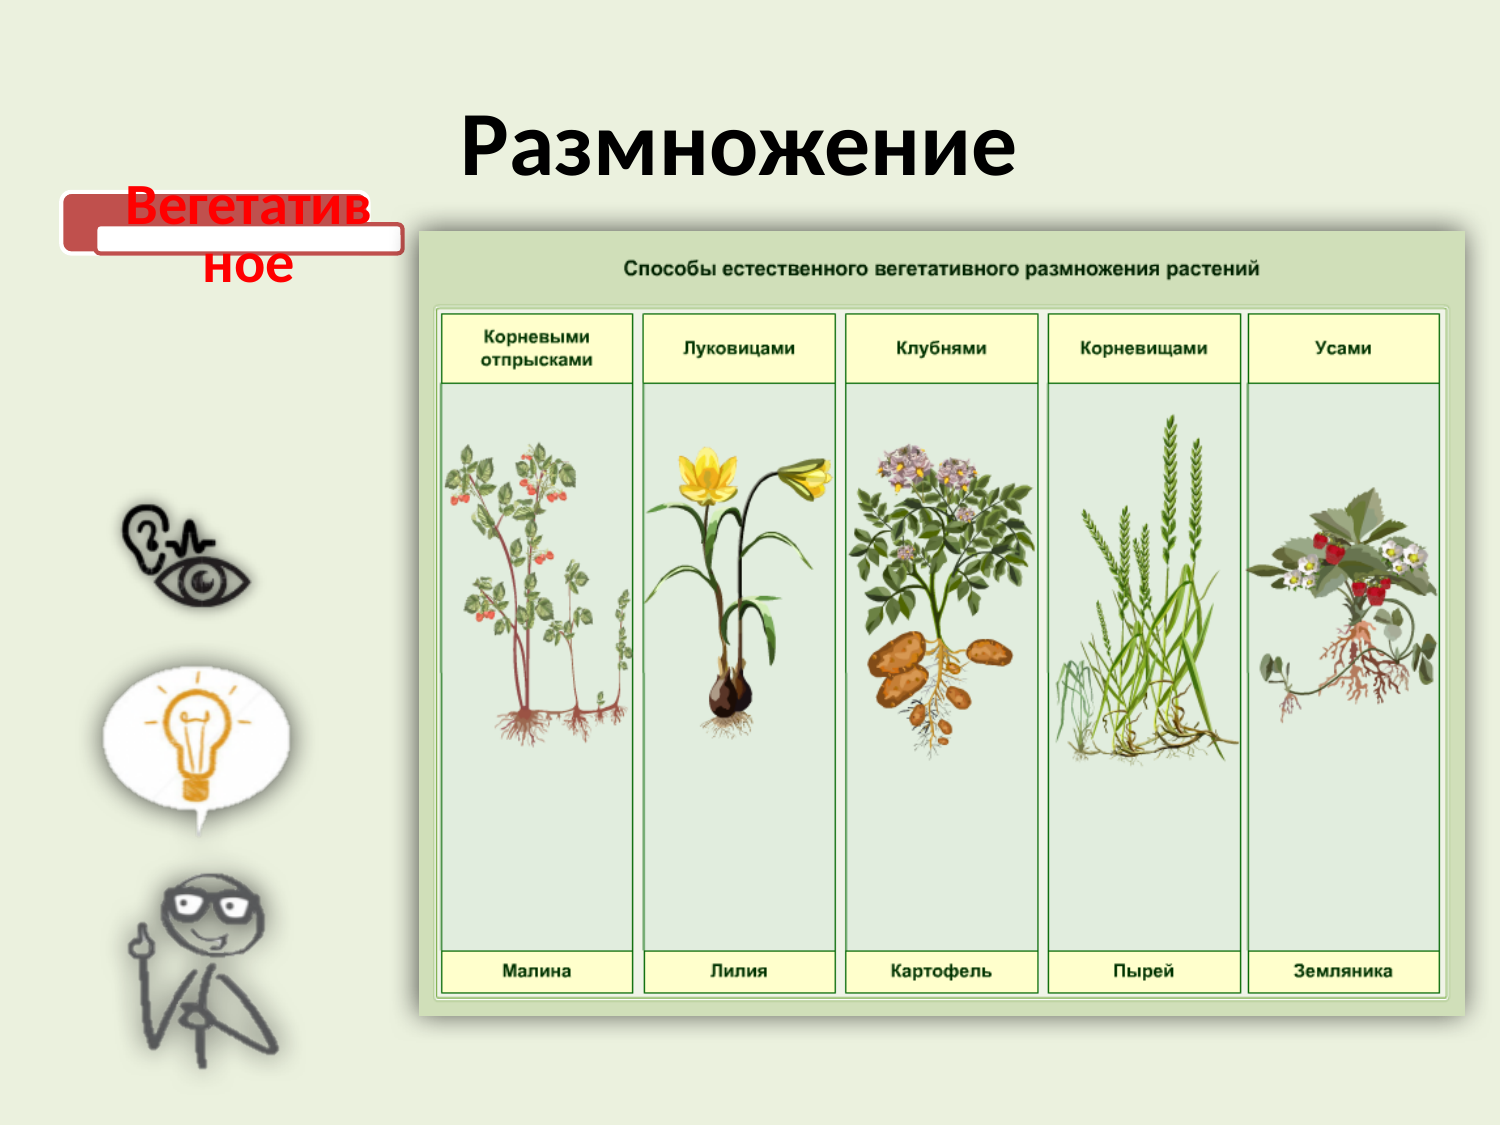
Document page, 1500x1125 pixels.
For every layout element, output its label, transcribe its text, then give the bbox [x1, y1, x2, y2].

picture [99, 656, 300, 1073]
picture [99, 481, 274, 631]
title Размножение [75, 45, 1425, 208]
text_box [18, 191, 446, 334]
picture [418, 231, 1465, 1016]
